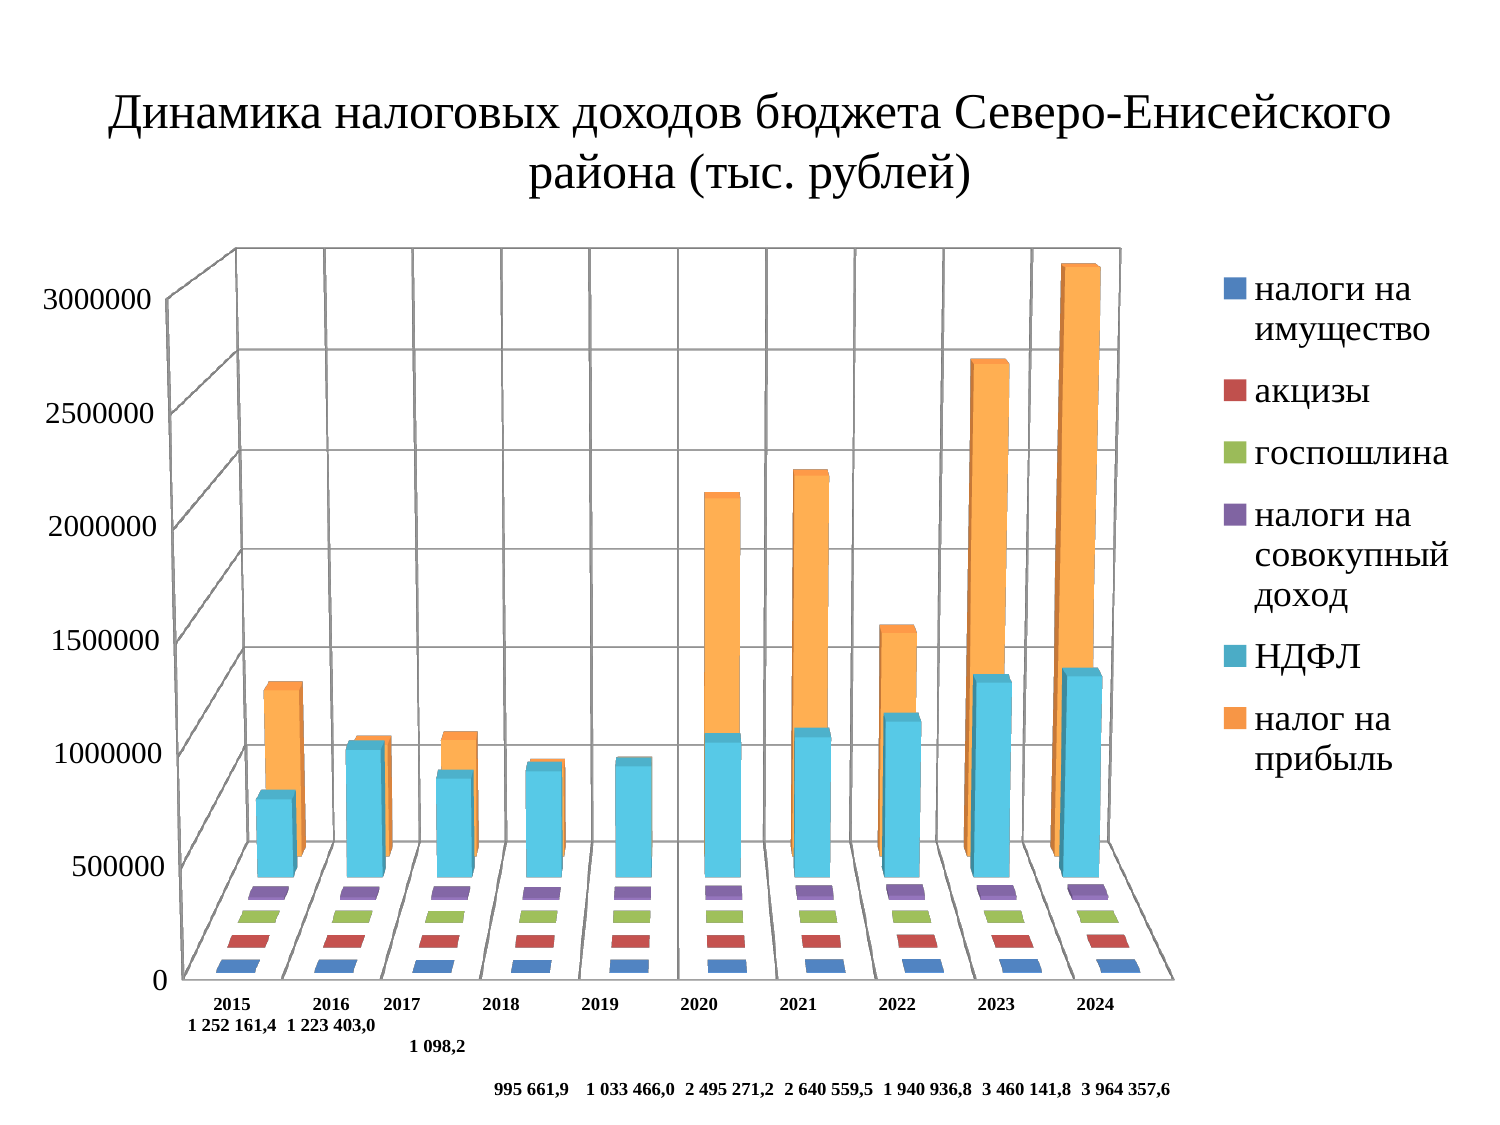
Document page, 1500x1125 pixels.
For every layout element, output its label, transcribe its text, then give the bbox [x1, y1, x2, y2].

chart [5, 212, 1463, 1101]
title Динамика налоговых доходов бюджета Северо-Енисейского района (тыс. рублей) [75, 45, 1425, 209]
